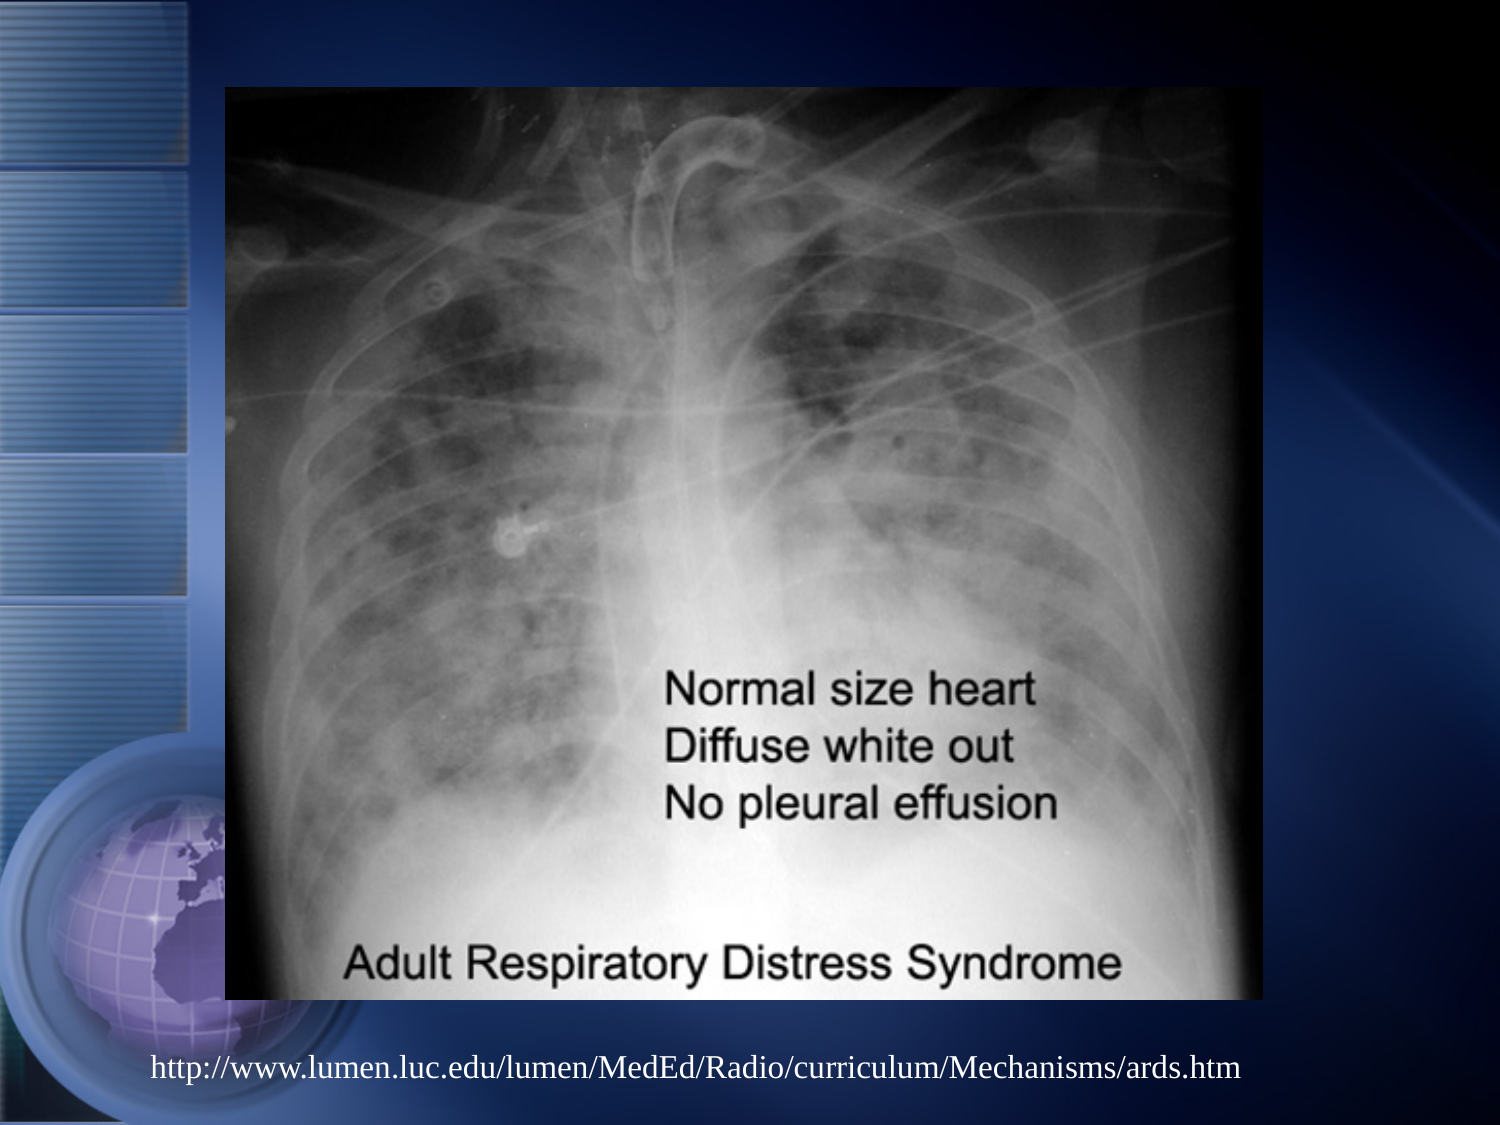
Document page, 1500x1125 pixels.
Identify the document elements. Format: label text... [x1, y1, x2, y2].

picture [0, 0, 1500, 1125]
text_box http://www.lumen.luc.edu/lumen/MedEd/Radio/curriculum/Mechanisms/ards.htm [135, 1037, 1374, 1093]
